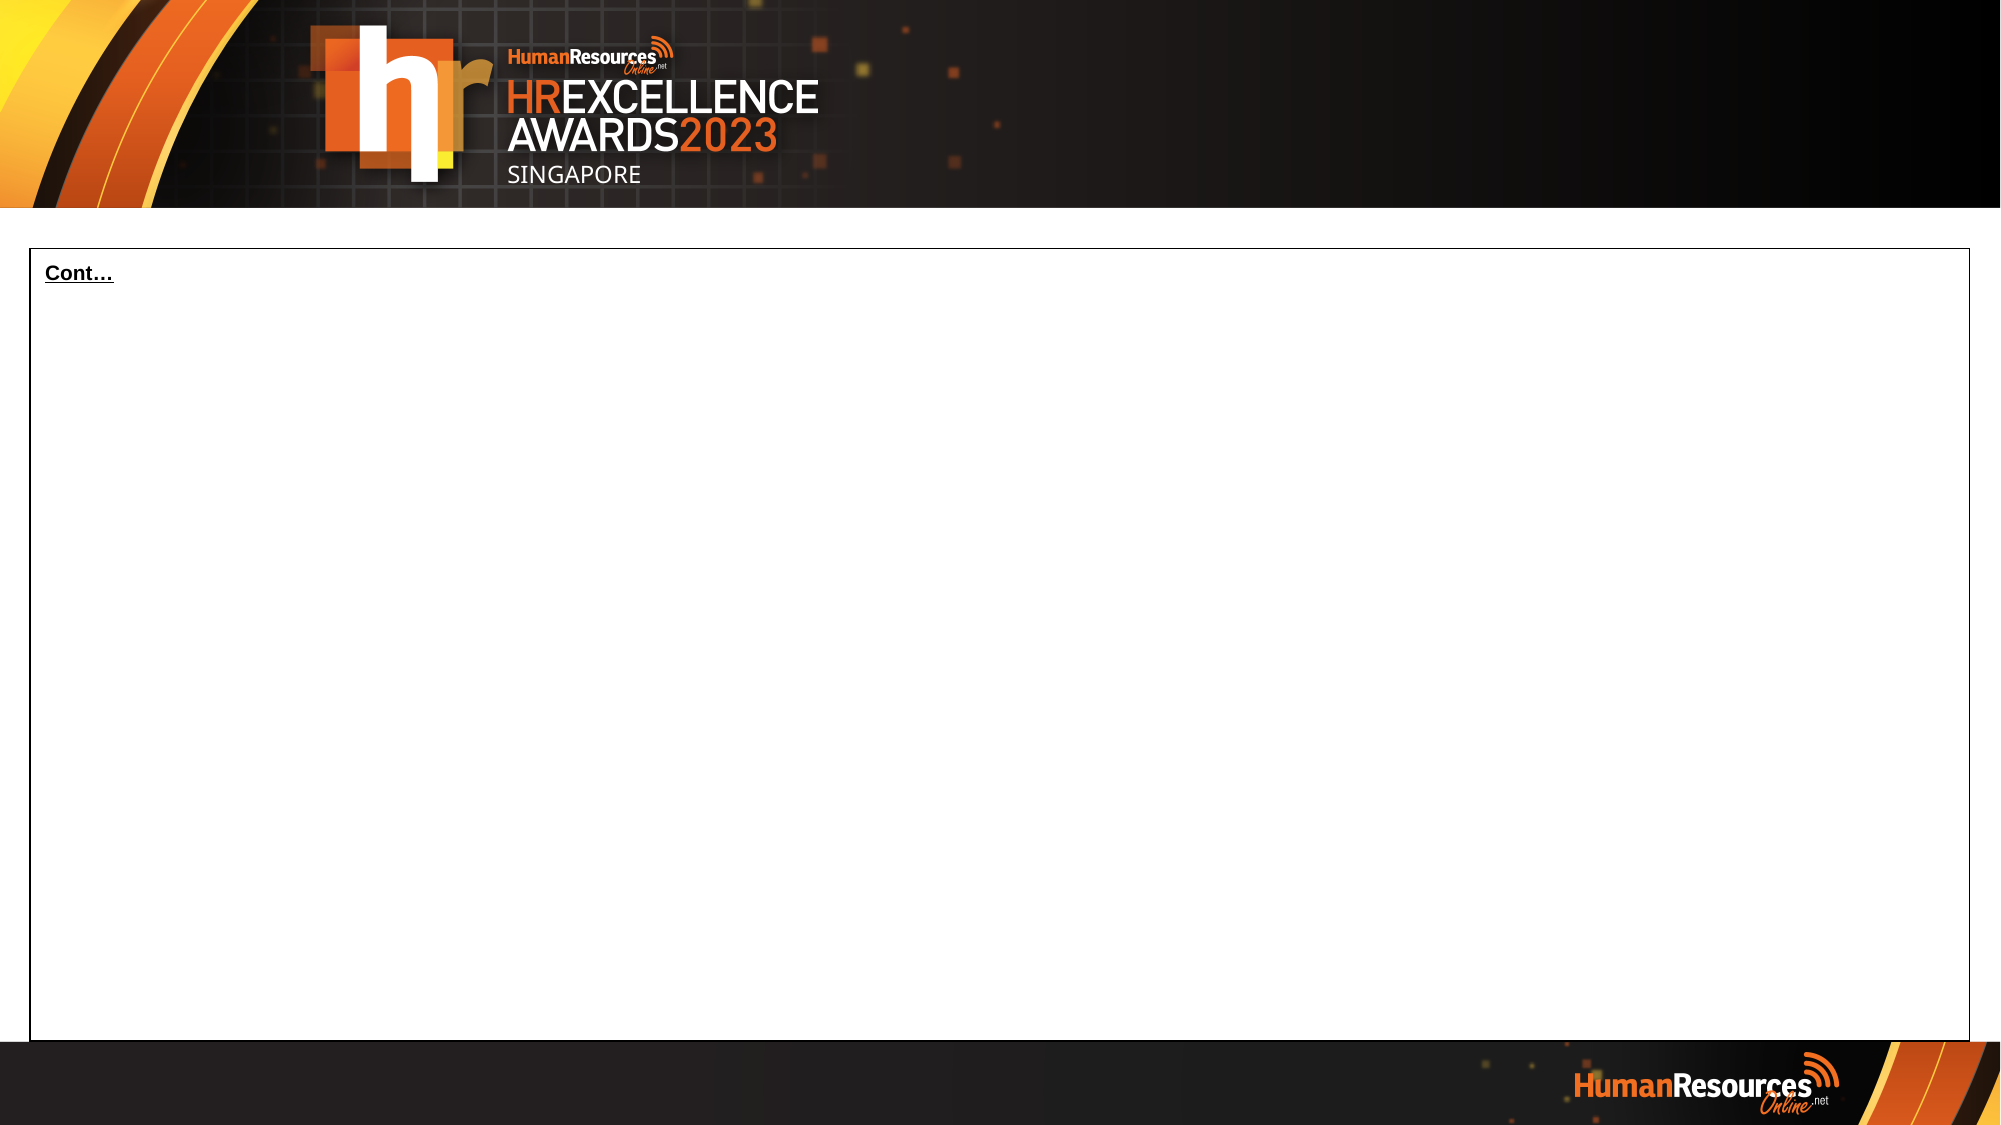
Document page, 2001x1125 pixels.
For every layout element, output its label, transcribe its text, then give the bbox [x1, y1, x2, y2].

text_box SINGAPORE [492, 151, 790, 196]
picture [0, 0, 2001, 1125]
text_box Cont… [30, 248, 1970, 1042]
